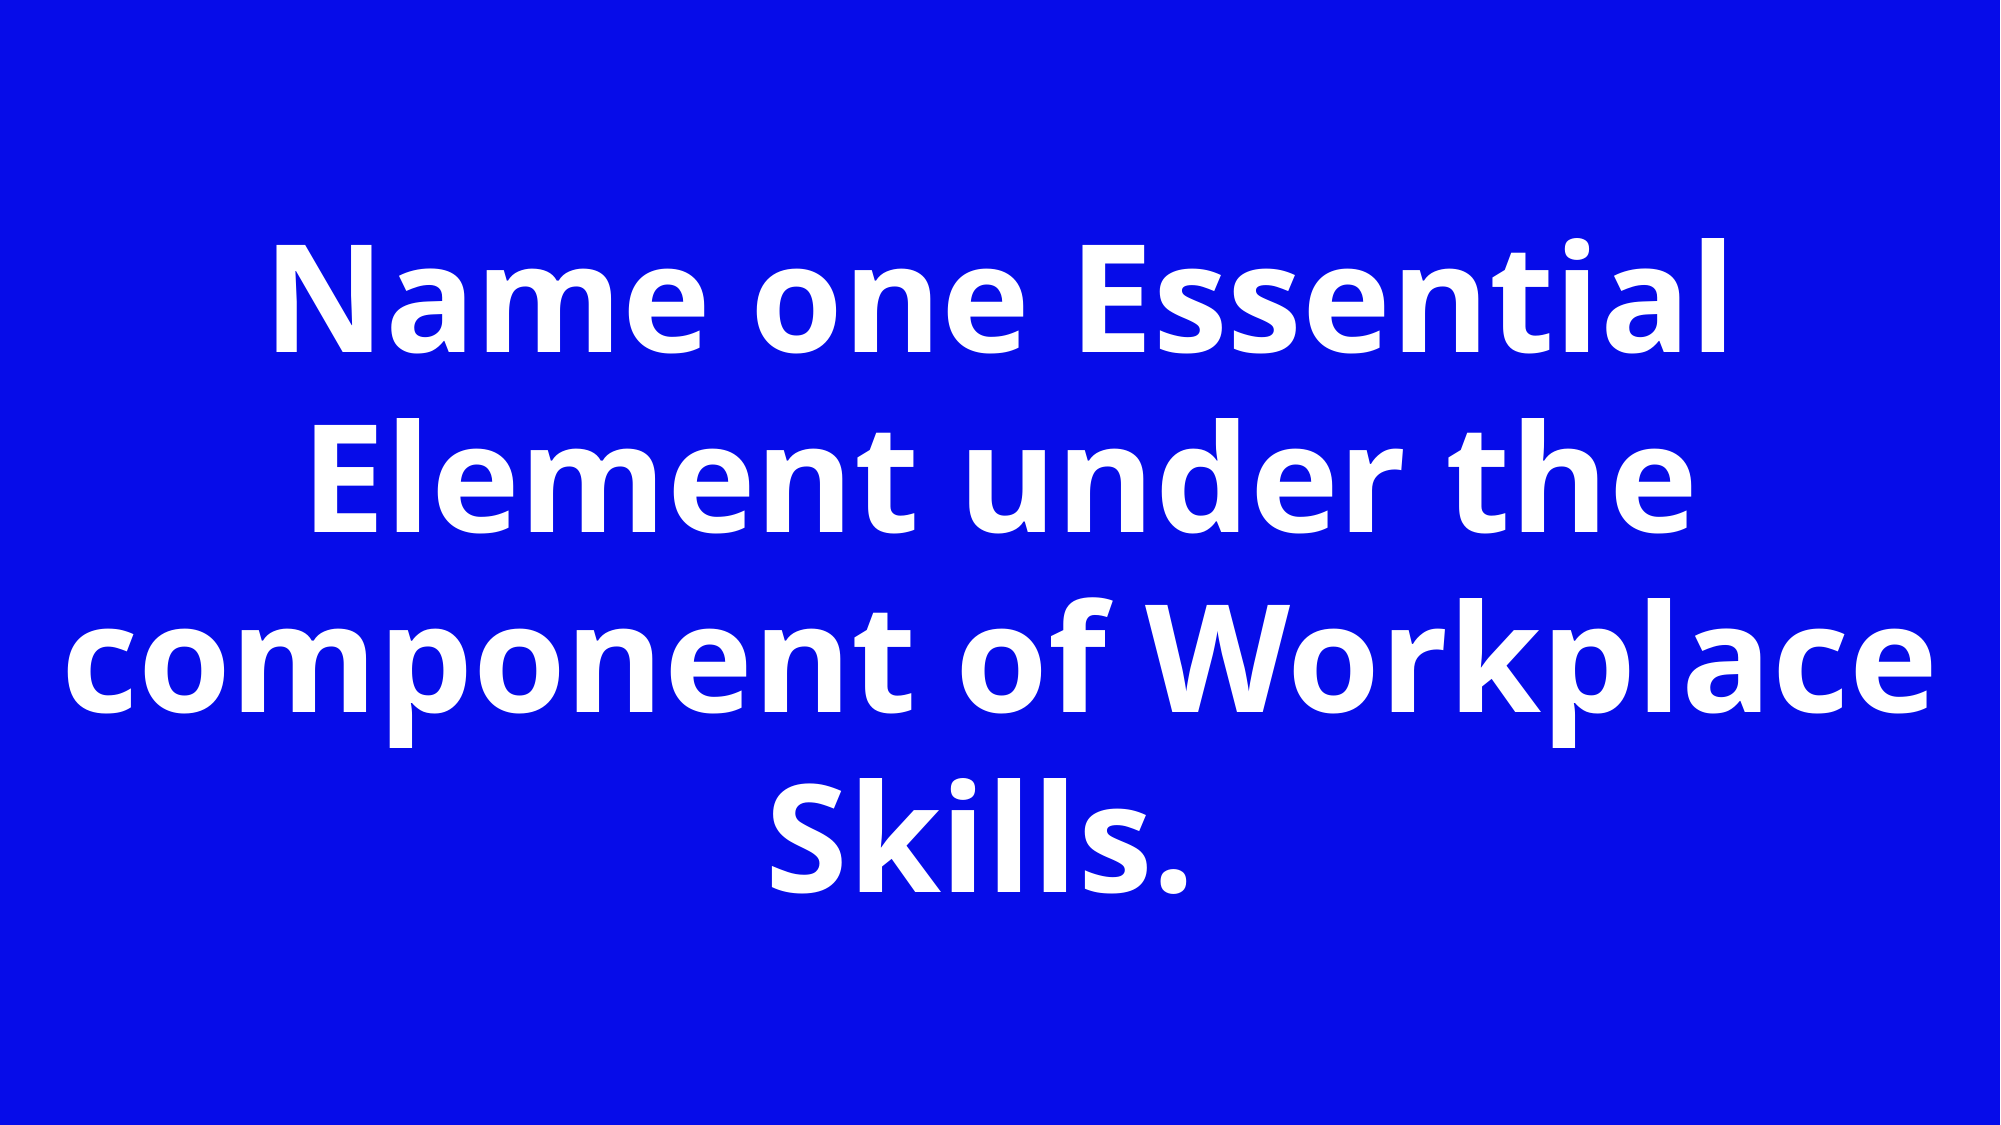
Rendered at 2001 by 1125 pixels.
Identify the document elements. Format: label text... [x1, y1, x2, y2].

text_box Name one Essential Element under the component of Workplace Skills. [0, 0, 2000, 1125]
